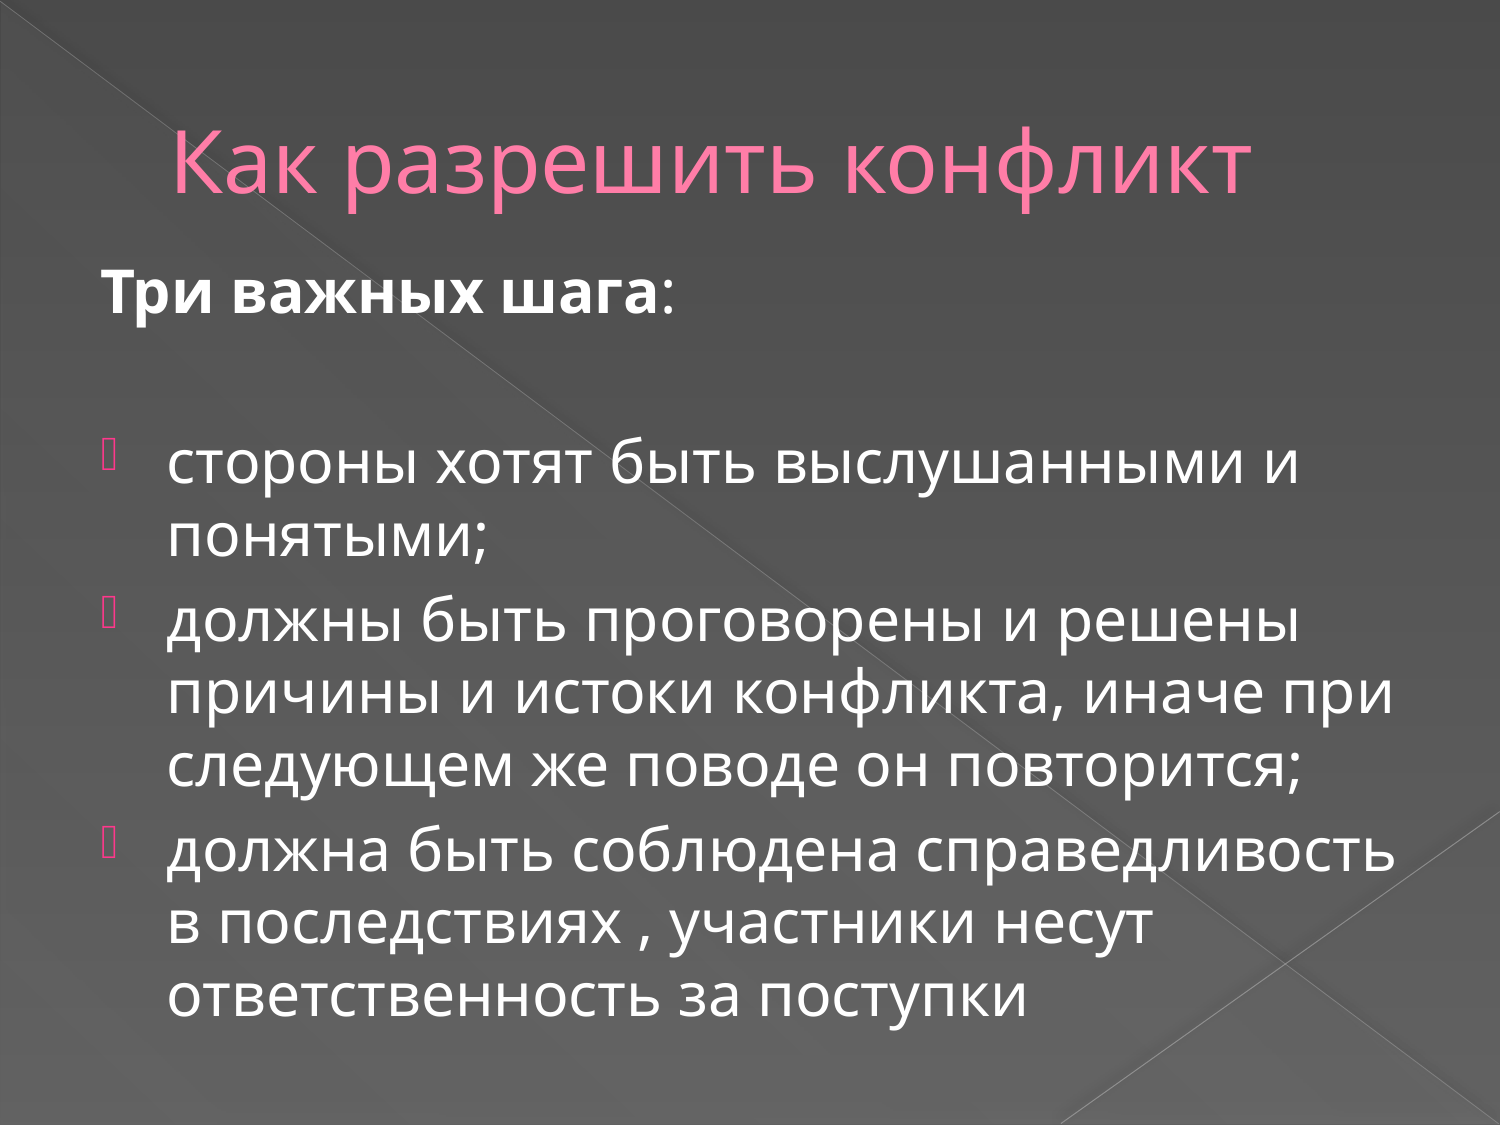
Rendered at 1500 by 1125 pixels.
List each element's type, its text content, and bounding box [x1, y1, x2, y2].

title Как разрешить конфликт [75, 43, 1425, 246]
list Три важных шага: стороны хотят быть выслушанными и понятыми; должны быть проговорены и решены причины и истоки конфликта, иначе при следующем же поводе он повторится; должна быть соблюдена справедливость в последствиях , участники несут ответственность за поступки [75, 246, 1425, 1059]
